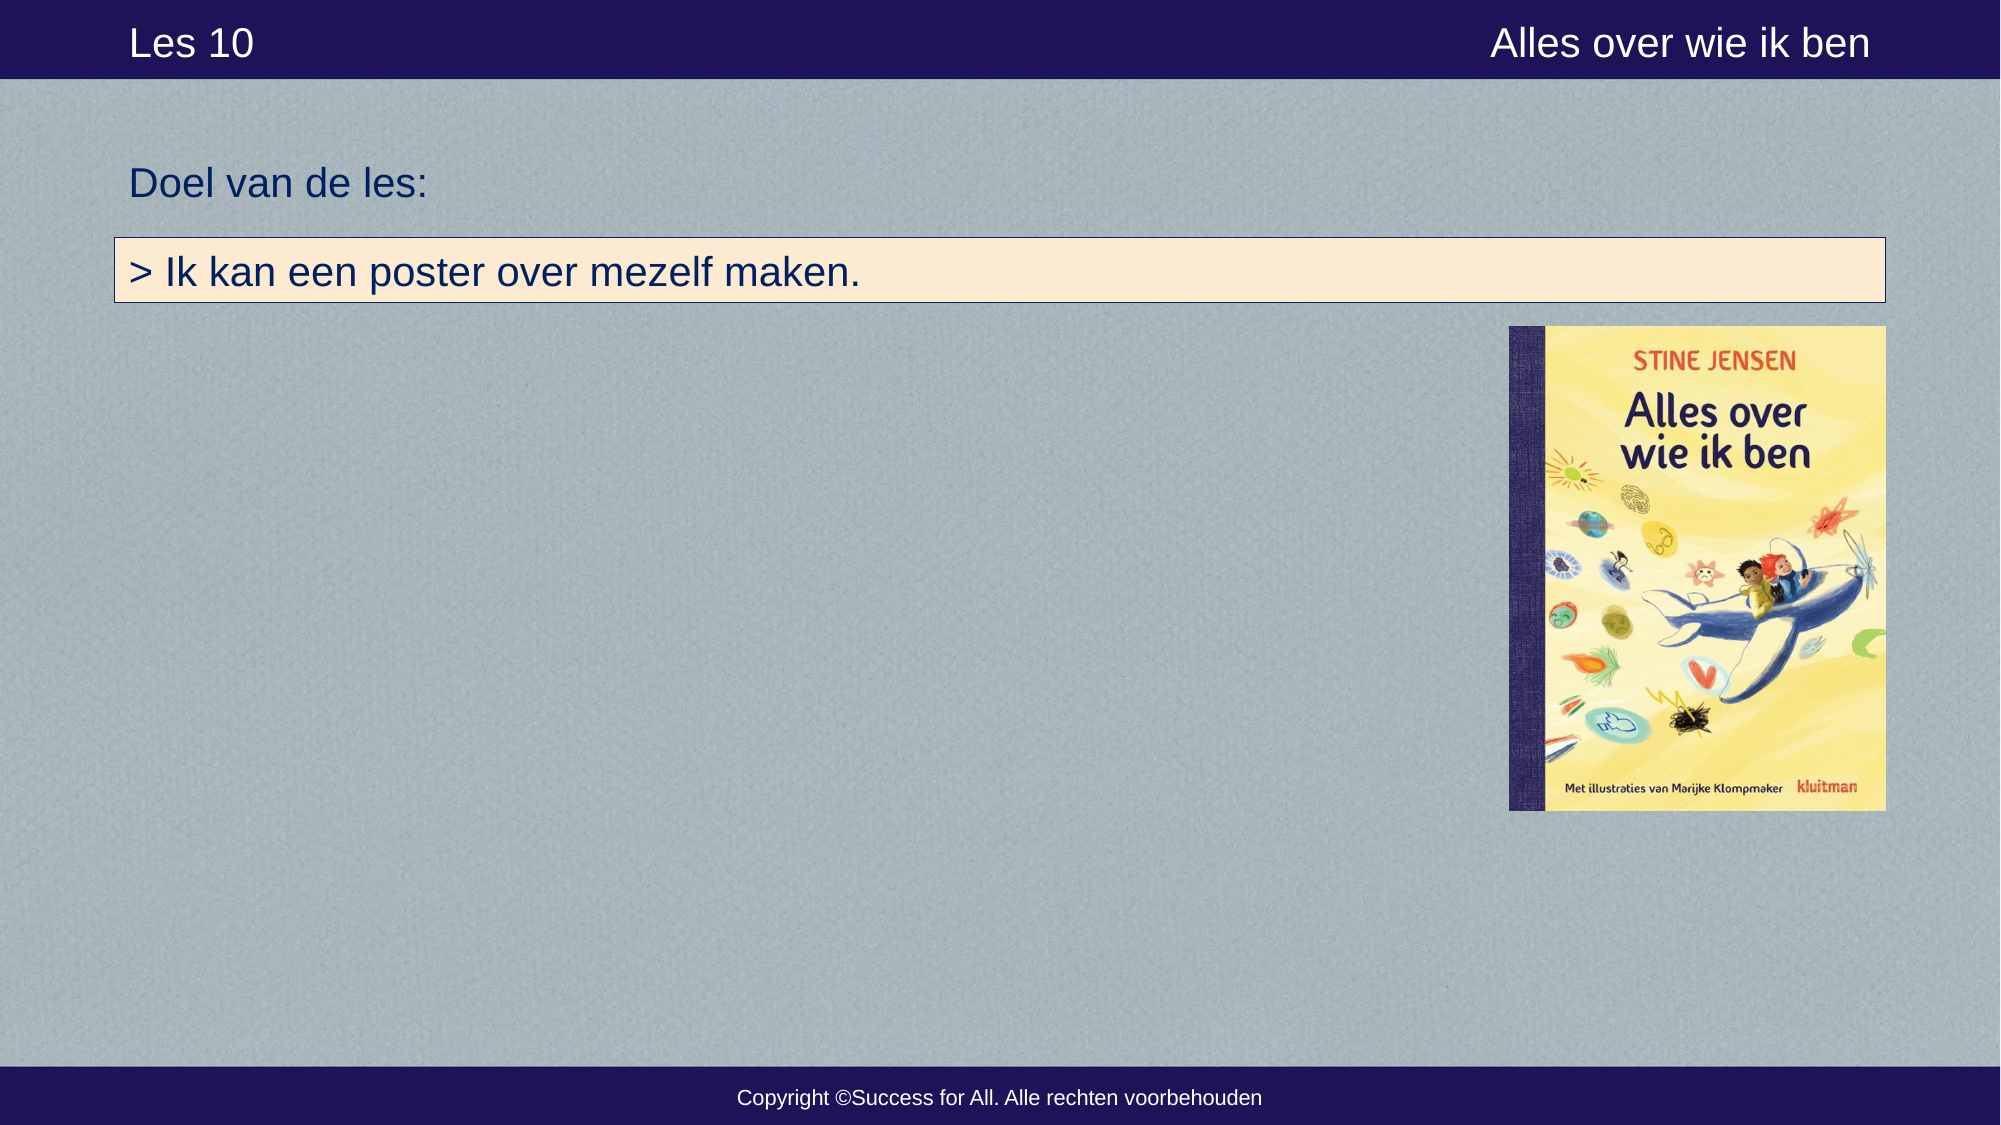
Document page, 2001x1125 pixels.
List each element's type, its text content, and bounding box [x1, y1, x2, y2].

text_box > Ik kan een poster over mezelf maken. [114, 237, 1886, 303]
text_box Doel van de les: [113, 148, 1635, 214]
text_box Copyright ©Success for All. Alle rechten voorbehouden [0, 1076, 2000, 1125]
text_box Alles over wie ik ben [999, 8, 1886, 73]
picture [0, 0, 2001, 1125]
text_box Les 10 [114, 8, 354, 73]
